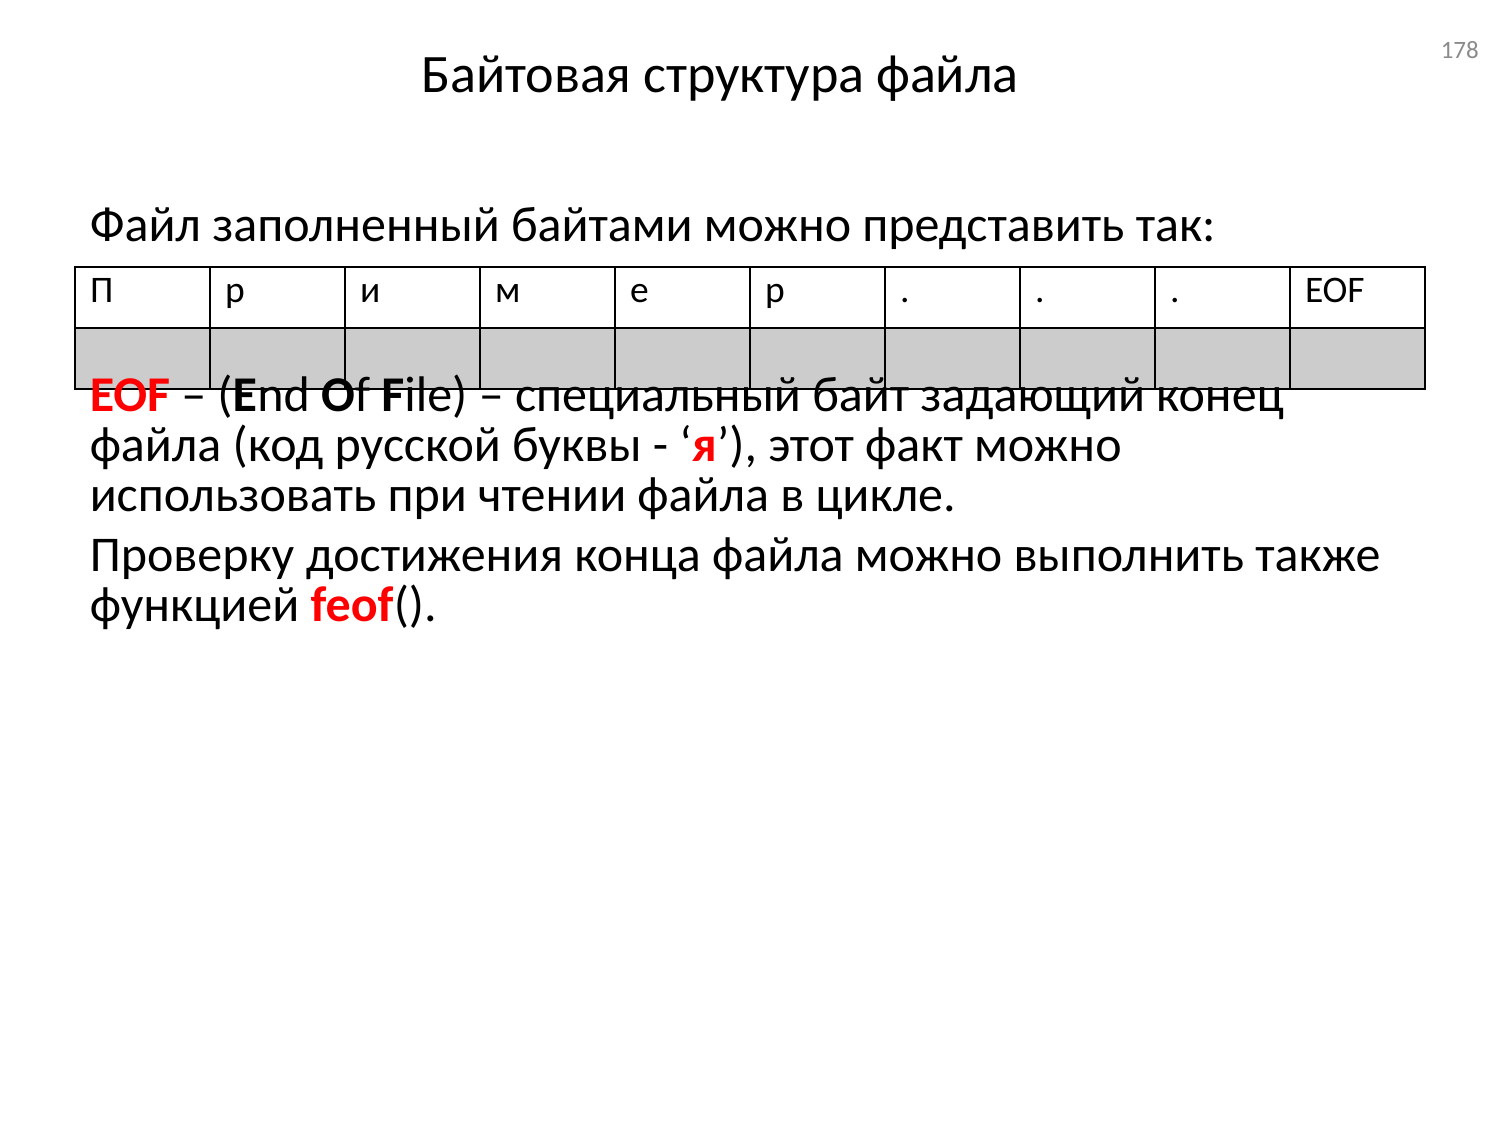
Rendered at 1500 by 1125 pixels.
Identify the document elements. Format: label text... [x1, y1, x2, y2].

text_box Файл заполненный байтами можно представить так: EOF – (End Of File) – специальный байт задающий конец файла (код русской буквы - ‘я’), этот факт можно использовать при чтении файла в цикле. Проверку достижения конца файла можно выполнить также функцией feof(). [74, 196, 1425, 728]
slide_number 178 [1411, 18, 1494, 79]
title Байтовая структура файла [159, 30, 1282, 112]
